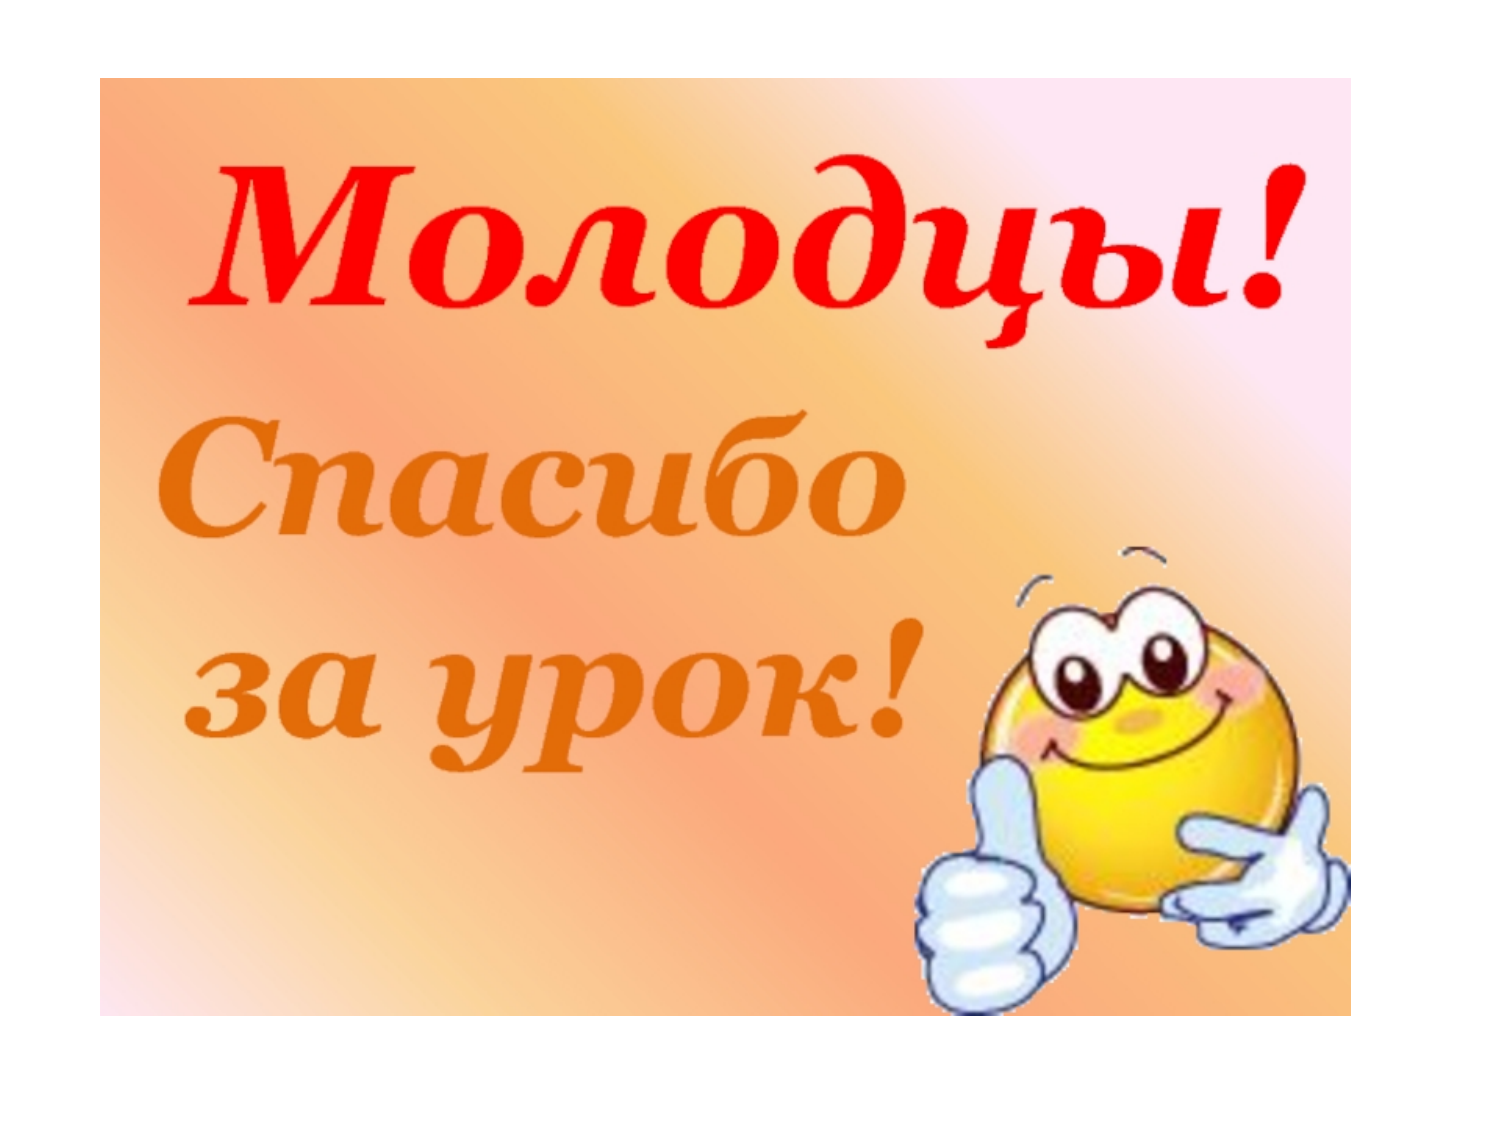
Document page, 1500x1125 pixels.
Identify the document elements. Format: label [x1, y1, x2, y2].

picture [100, 77, 1351, 1016]
